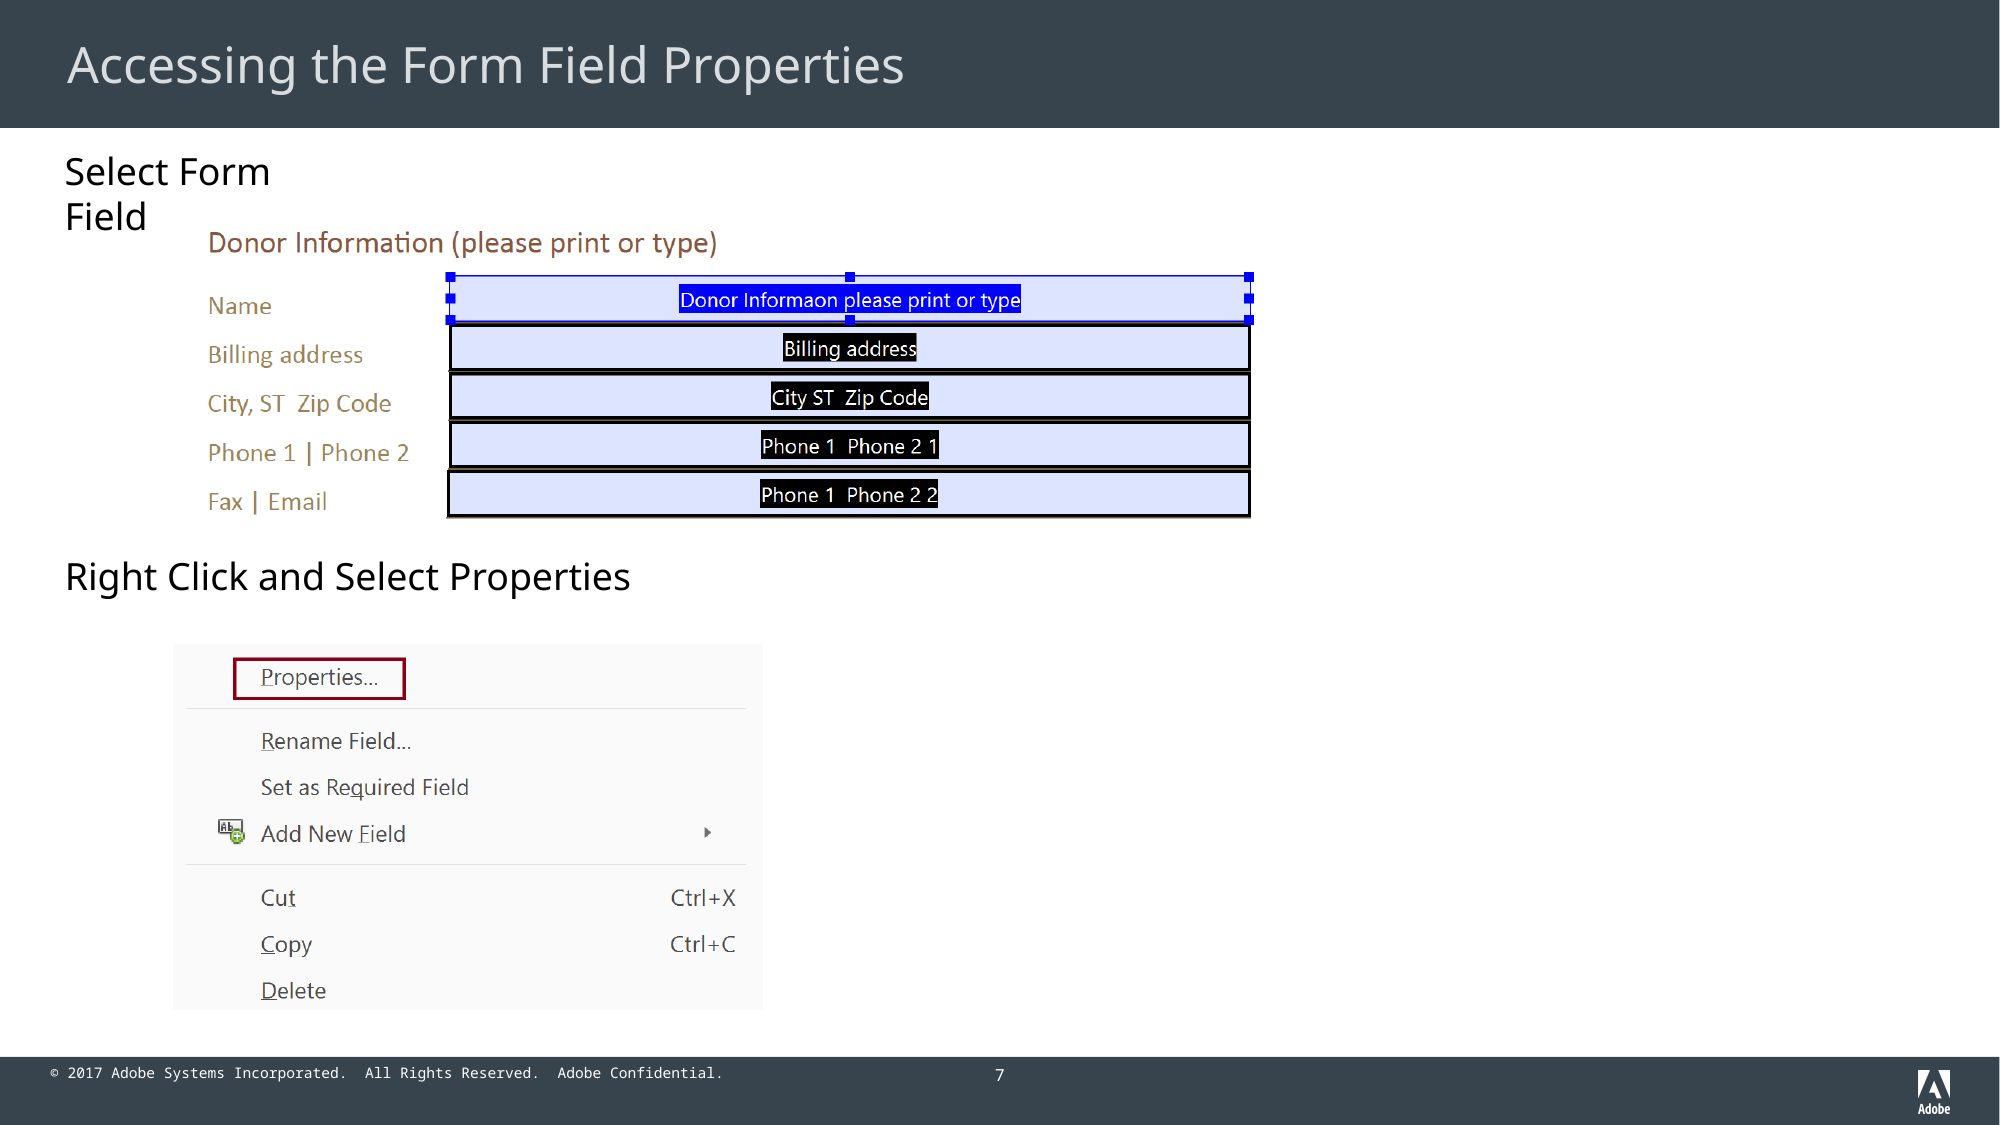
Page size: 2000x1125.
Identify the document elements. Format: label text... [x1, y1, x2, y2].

picture [1918, 1070, 1950, 1114]
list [172, 201, 1295, 532]
picture [172, 644, 763, 1010]
title Accessing the Form Field Properties [49, 30, 1950, 98]
text_box Right Click and Select Properties [49, 545, 763, 606]
text_box Select Form Field [49, 141, 350, 246]
slide_number 7 [916, 1062, 1083, 1091]
